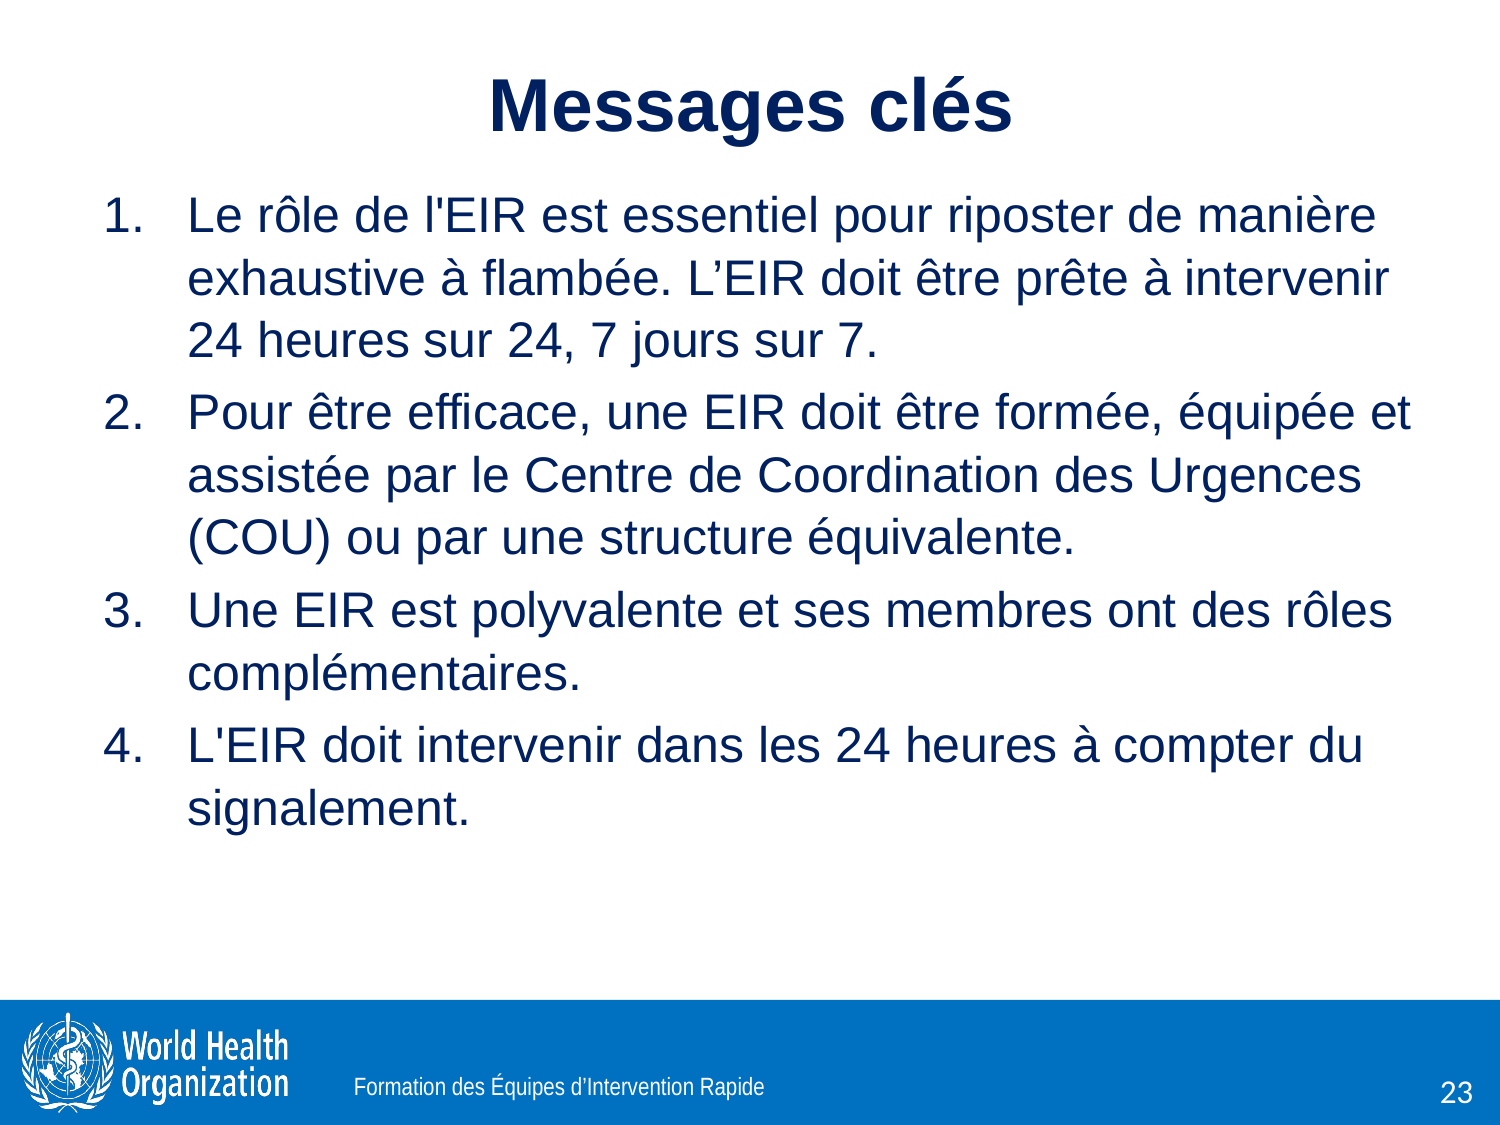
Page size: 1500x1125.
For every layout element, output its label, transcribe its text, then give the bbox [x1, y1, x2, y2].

title Messages clés [76, 7, 1427, 195]
list Le rôle de l'EIR est essentiel pour riposter de manière exhaustive à flambée. L’EIR doit être prête à intervenir 24 heures sur 24, 7 jours sur 7. Pour être efficace, une EIR doit être formée, équipée et assistée par le Centre de Coordination des Urgences (COU) ou par une structure équivalente. Une EIR est polyvalente et ses membres ont des rôles complémentaires. L'EIR doit intervenir dans les 24 heures à compter du signalement. [88, 172, 1461, 976]
picture [21, 1012, 288, 1113]
